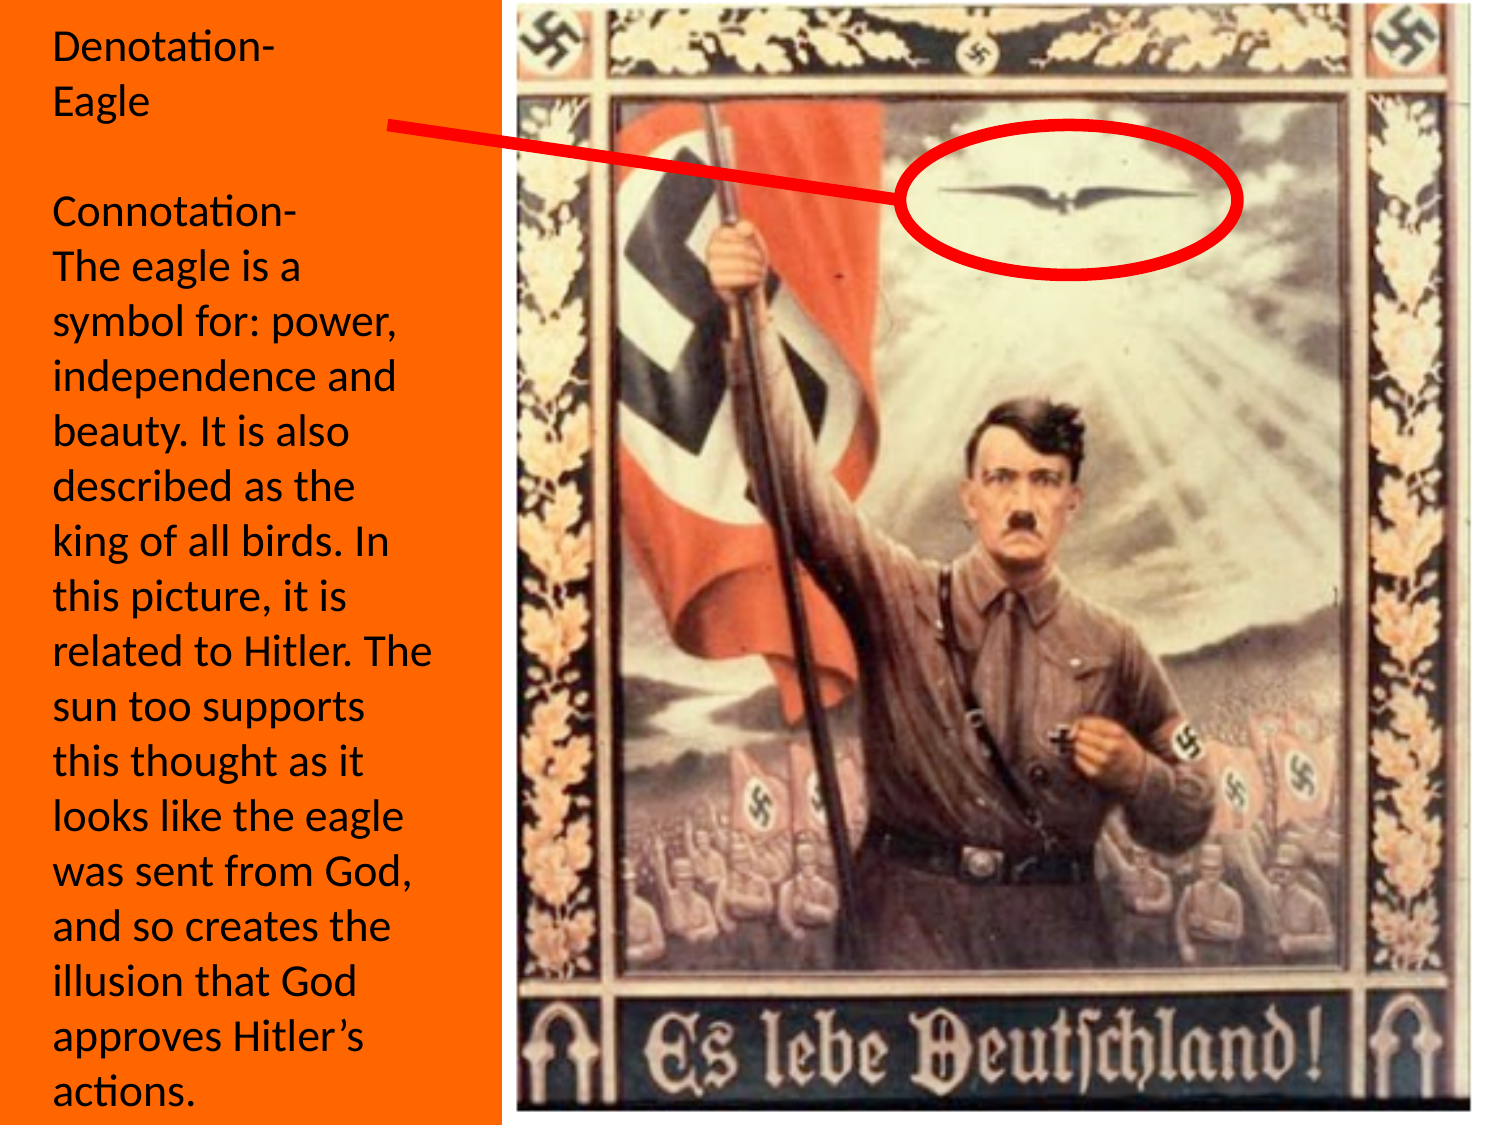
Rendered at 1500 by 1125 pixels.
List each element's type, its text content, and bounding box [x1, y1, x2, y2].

picture [502, 0, 1500, 1125]
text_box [387, 124, 901, 201]
text_box Denotation- Eagle Connotation- The eagle is a symbol for: power, independence and beauty. It is also described as the king of all birds. In this picture, it is related to Hitler. The sun too supports this thought as it looks like the eagle was sent from God, and so creates the illusion that God approves Hitler’s actions. [37, 8, 450, 1123]
